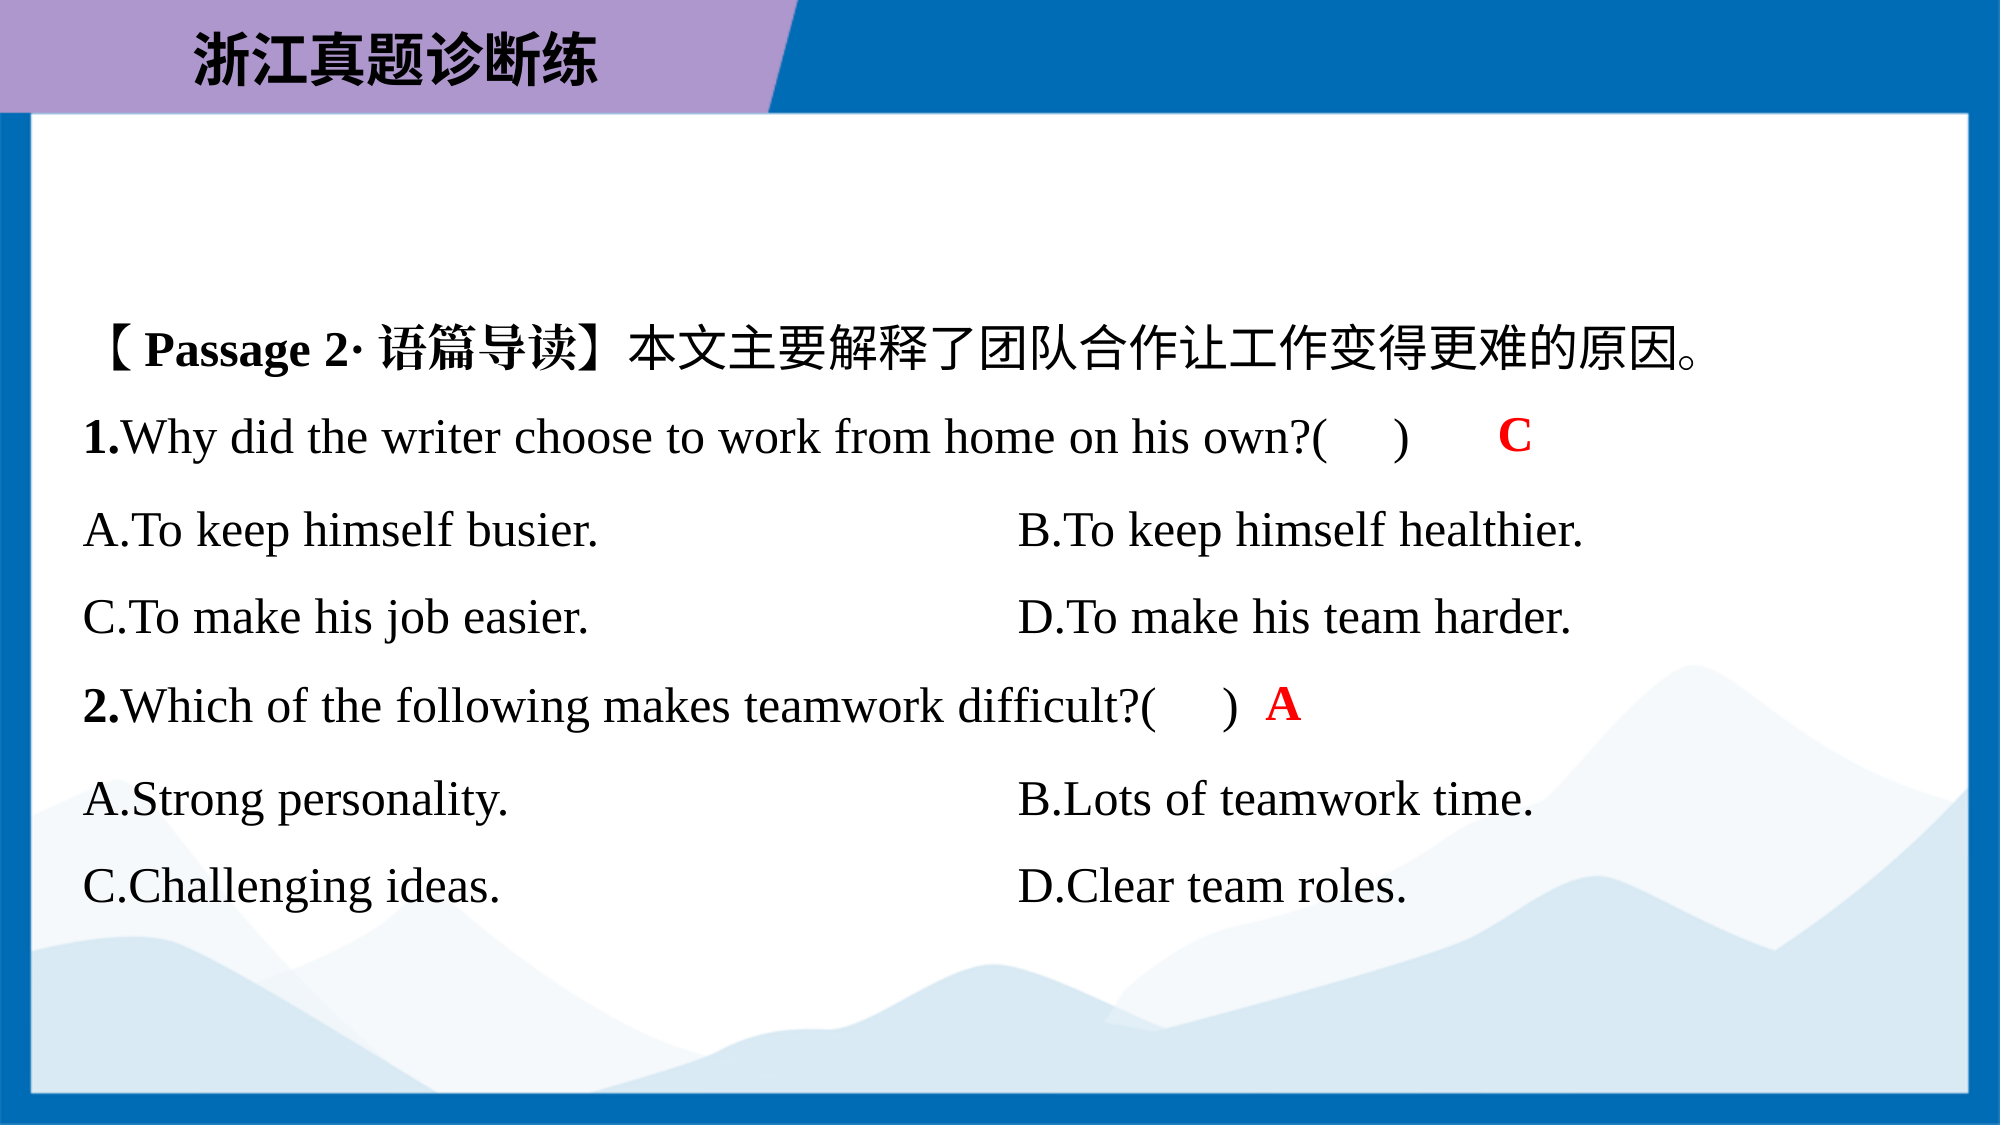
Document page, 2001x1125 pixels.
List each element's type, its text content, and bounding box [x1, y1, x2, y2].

text_box 【Passage 2·语篇导读】本文主要解释了团队合作让工作变得更难的原因。 [82, 288, 1917, 367]
text_box C [1479, 374, 1552, 453]
text_box A [1247, 642, 1320, 722]
text_box A.To keep himself busier. B.To keep himself healthier. C.To make his job easier. D.To make his team harder. [82, 464, 1917, 635]
picture [0, 0, 2000, 1125]
text_box 2.Which of the following makes teamwork difficult?( ) [82, 644, 1917, 723]
text_box A.Strong personality. B.Lots of teamwork time. C.Challenging ideas. D.Clear team roles. [82, 733, 1917, 904]
text_box 1.Why did the writer choose to work from home on his own?( ) [82, 375, 1917, 454]
